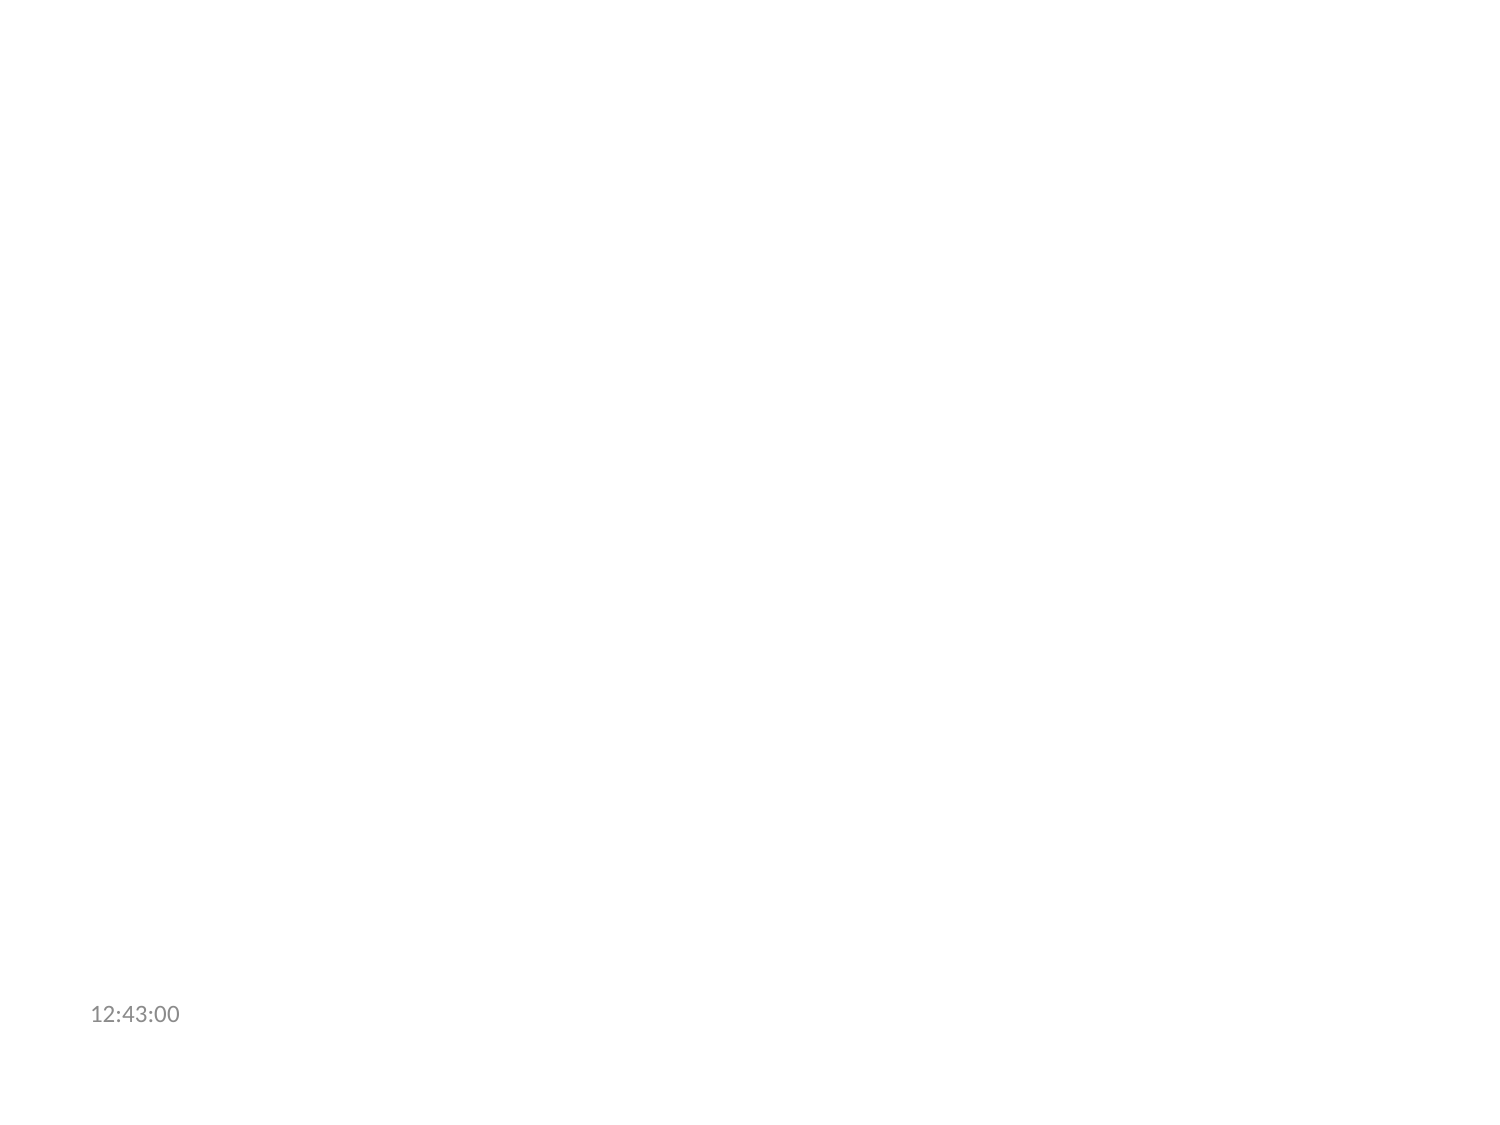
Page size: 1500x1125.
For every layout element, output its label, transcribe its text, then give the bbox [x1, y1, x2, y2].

text_box 15:35:09 [75, 982, 425, 1043]
